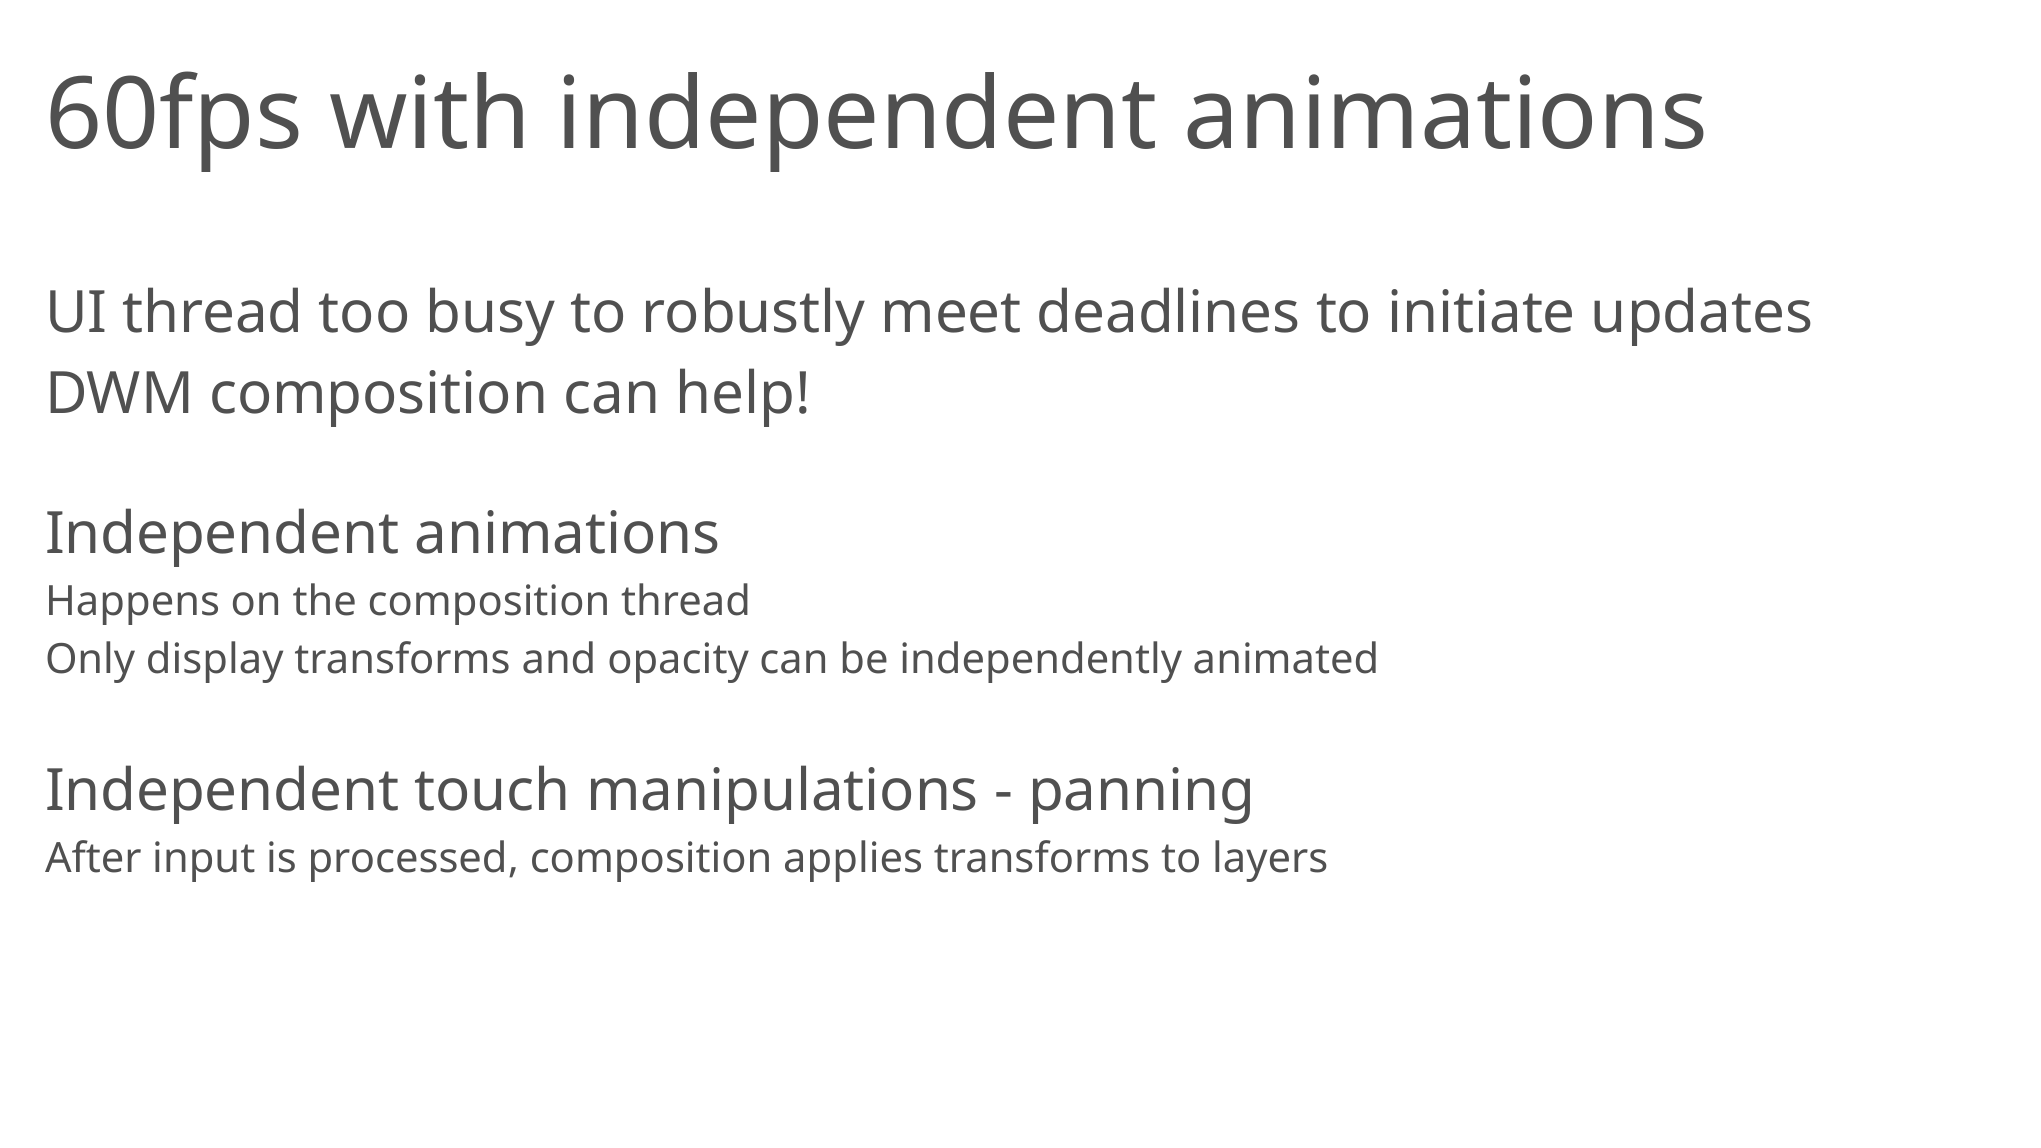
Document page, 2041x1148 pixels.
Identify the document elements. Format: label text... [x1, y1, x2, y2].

title 60fps with independent animations [45, 48, 1996, 199]
list UI thread too busy to robustly meet deadlines to initiate updates DWM composition can help! Independent animations Happens on the composition thread Only display transforms and opacity can be independently animated Independent touch manipulations - panning After input is processed, composition applies transforms to layers [45, 273, 1996, 1099]
